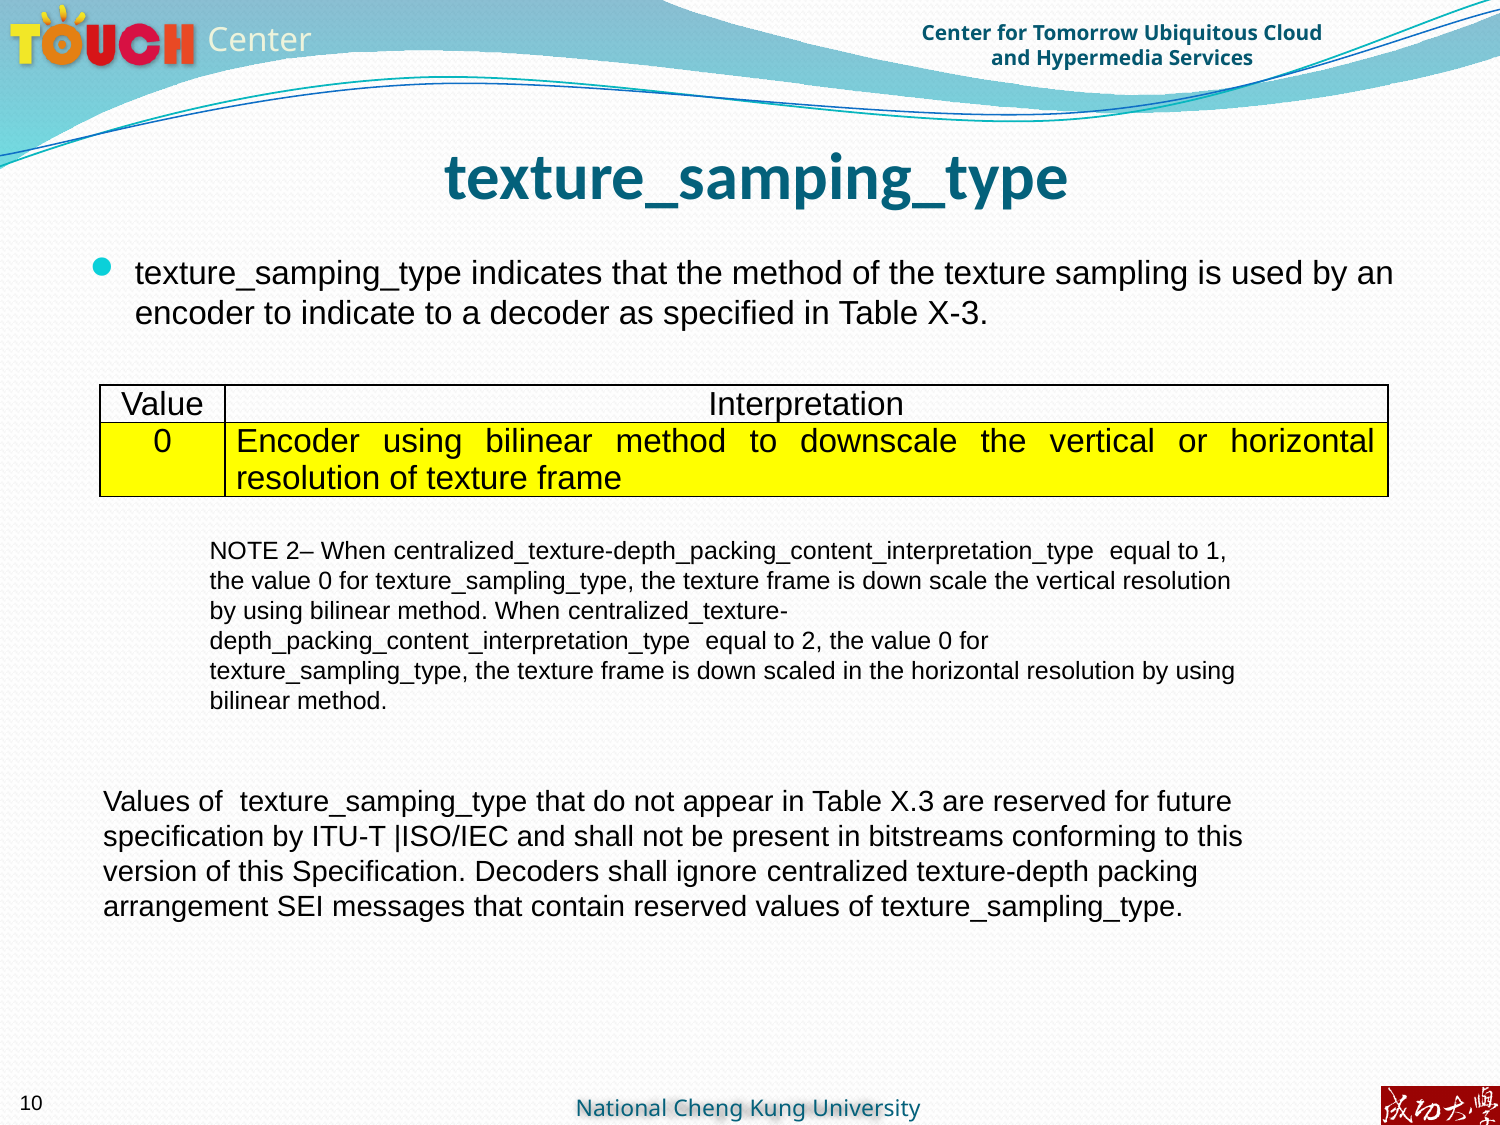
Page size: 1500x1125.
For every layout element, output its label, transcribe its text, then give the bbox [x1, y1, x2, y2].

text_box NOTE 2– When centralized_texture-depth_packing_content_interpretation_type equal to 1, the value 0 for texture_sampling_type, the texture frame is down scale the vertical resolution by using bilinear method. When centralized_texture-depth_packing_content_interpretation_type equal to 2, the value 0 for texture_sampling_type, the texture frame is down scaled in the horizontal resolution by using bilinear method. [194, 527, 1270, 722]
table_cell Encoder using bilinear method to downscale the vertical or horizontal resolution of texture frame [226, 423, 1387, 496]
table_header Interpretation [226, 386, 1387, 422]
text_box Values of texture_samping_type that do not appear in Table X.3 are reserved for future specification by ITU-T |ISO/IEC and shall not be present in bitstreams conforming to this version of this Specification. Decoders shall ignore centralized texture-depth packing arrangement SEI messages that contain reserved values of texture_sampling_type. [88, 775, 1329, 930]
table_cell 0 [101, 423, 224, 496]
title texture_samping_type [74, 125, 1426, 243]
list texture_samping_type indicates that the method of the texture sampling is used by an encoder to indicate to a decoder as specified in Table X‑3. [74, 243, 1426, 1038]
table_header Value [101, 386, 224, 422]
picture [1381, 1086, 1500, 1125]
picture [5, 0, 201, 73]
